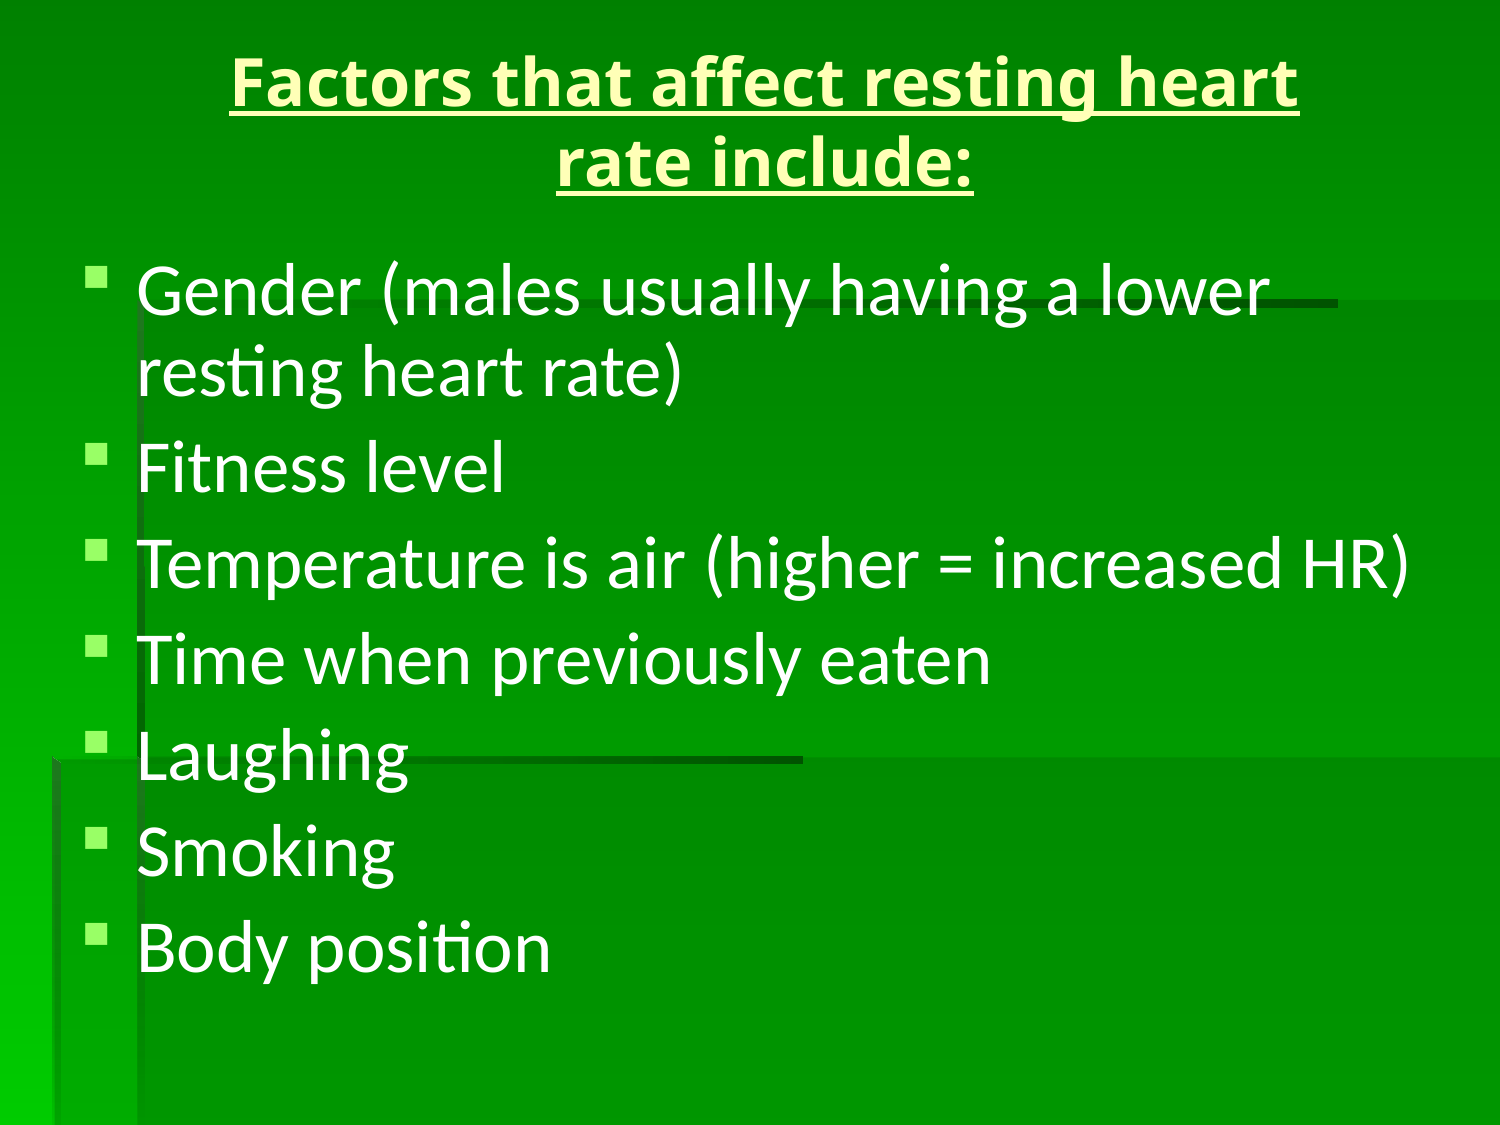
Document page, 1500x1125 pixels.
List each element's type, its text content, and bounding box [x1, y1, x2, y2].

list Gender (males usually having a lower resting heart rate) Fitness level Temperature is air (higher = increased HR) Time when previously eaten Laughing Smoking Body position [64, 243, 1448, 990]
title Factors that affect resting heart rate include: [76, 101, 1453, 337]
